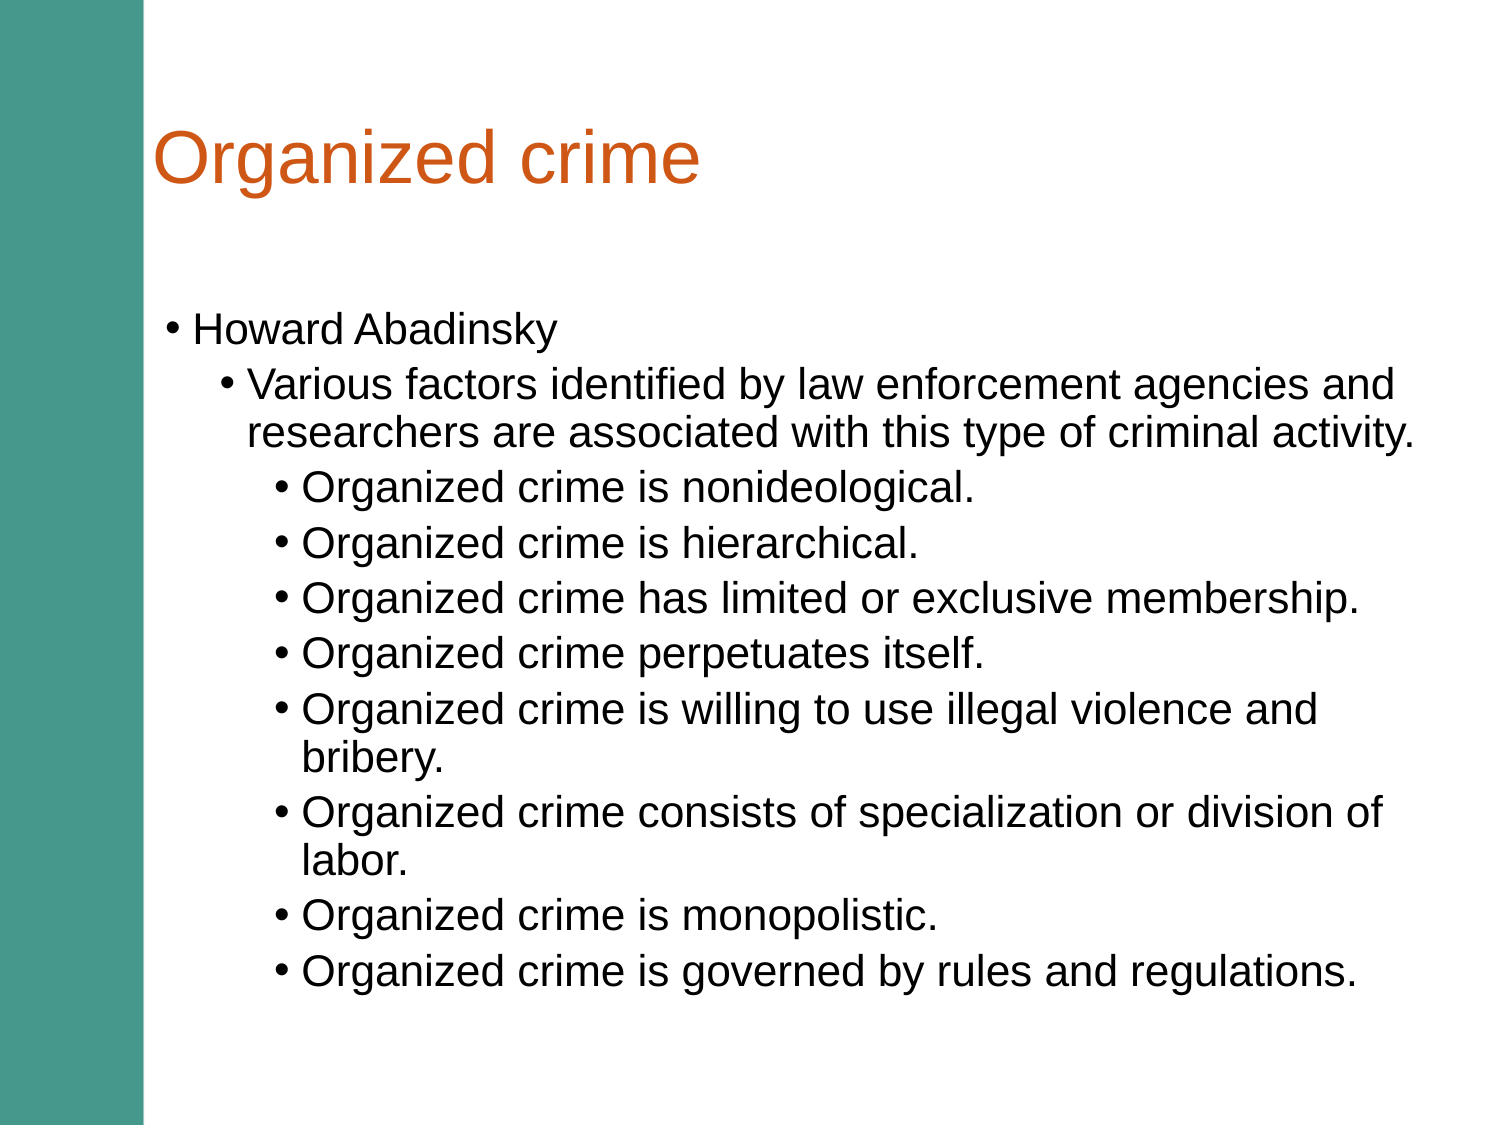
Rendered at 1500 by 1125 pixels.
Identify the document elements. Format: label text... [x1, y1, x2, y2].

picture [0, 0, 1500, 1125]
list Howard Abadinsky Various factors identified by law enforcement agencies and researchers are associated with this type of criminal activity. Organized crime is nonideological. Organized crime is hierarchical. Organized crime has limited or exclusive membership. Organized crime perpetuates itself. Organized crime is willing to use illegal violence and bribery. Organized crime consists of specialization or division of labor. Organized crime is monopolistic. Organized crime is governed by rules and regulations. [150, 298, 1444, 1013]
title Organized crime [137, 50, 1432, 268]
